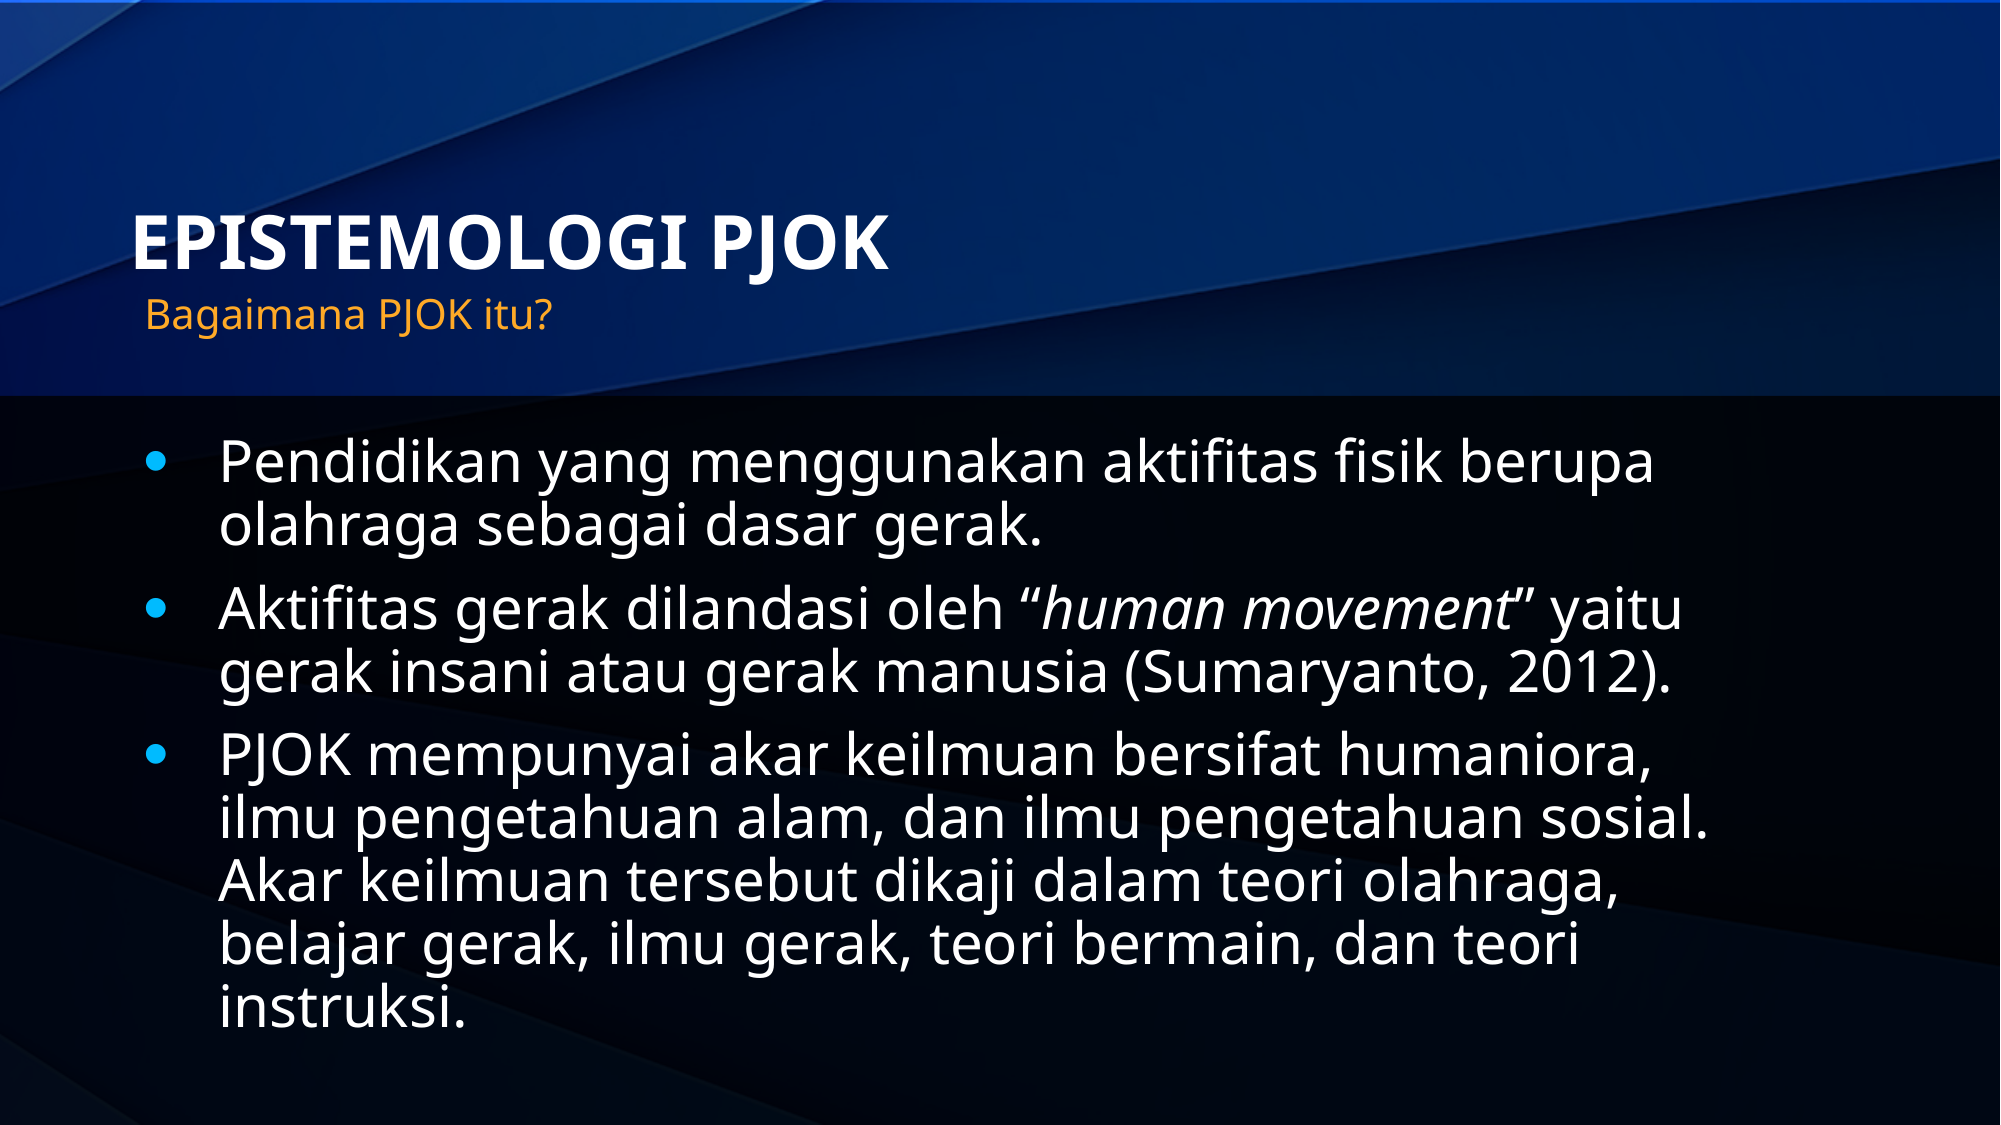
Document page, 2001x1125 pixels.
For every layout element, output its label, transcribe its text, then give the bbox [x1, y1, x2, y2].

text_box Pendidikan yang menggunakan aktifitas fisik berupa olahraga sebagai dasar gerak. Aktifitas gerak dilandasi oleh “human movement” yaitu gerak insani atau gerak manusia (Sumaryanto, 2012). PJOK mempunyai akar keilmuan bersifat humaniora, ilmu pengetahuan alam, dan ilmu pengetahuan sosial. Akar keilmuan tersebut dikaji dalam teori olahraga, belajar gerak, ilmu gerak, teori bermain, dan teori instruksi. [137, 432, 1781, 1042]
text_box Bagaimana PJOK itu? [129, 286, 612, 342]
picture [0, 0, 2000, 395]
title EPISTEMOLOGI PJOK [129, 195, 1292, 286]
